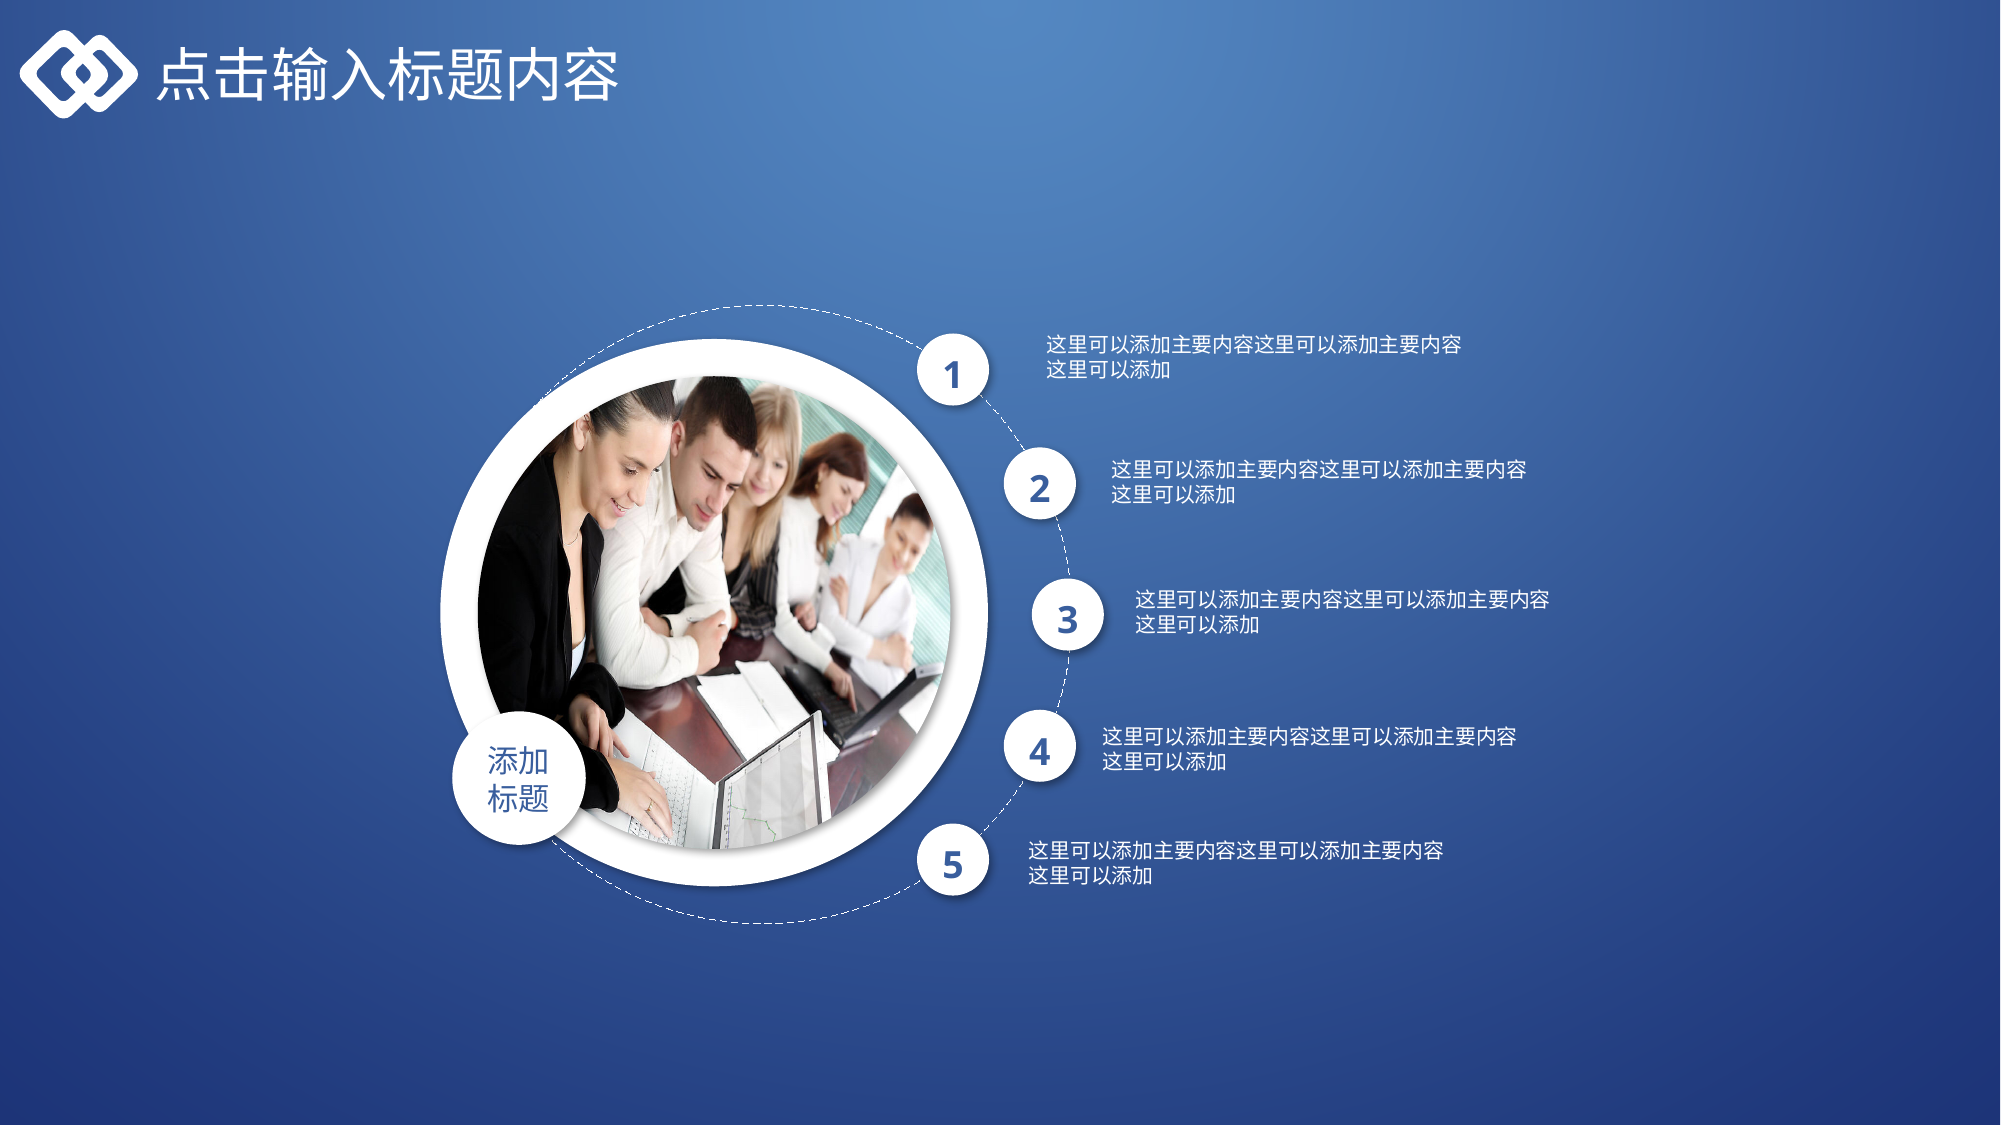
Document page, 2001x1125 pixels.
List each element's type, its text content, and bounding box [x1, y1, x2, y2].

text_box 2 [1003, 447, 1076, 520]
text_box 3 [1031, 578, 1104, 651]
text_box 点击输入标题内容 [154, 42, 630, 105]
text_box 这里可以添加主要内容这里可以添加主要内容这里可以添加 [1120, 579, 1566, 644]
text_box 这里可以添加主要内容这里可以添加主要内容这里可以添加 [1087, 716, 1533, 781]
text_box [29, 39, 130, 110]
text_box [477, 376, 951, 849]
text_box 4 [1003, 709, 1076, 782]
text_box [452, 711, 586, 845]
text_box 这里可以添加主要内容这里可以添加主要内容这里可以添加 [1014, 829, 1459, 895]
text_box [539, 305, 1070, 924]
text_box [440, 338, 988, 887]
text_box 这里可以添加主要内容这里可以添加主要内容这里可以添加 [1031, 324, 1477, 390]
text_box 添加 标题 [471, 733, 567, 824]
picture [0, 0, 2001, 1125]
text_box 5 [917, 823, 990, 896]
text_box 1 [917, 333, 990, 406]
text_box 这里可以添加主要内容这里可以添加主要内容这里可以添加 [1097, 449, 1542, 514]
